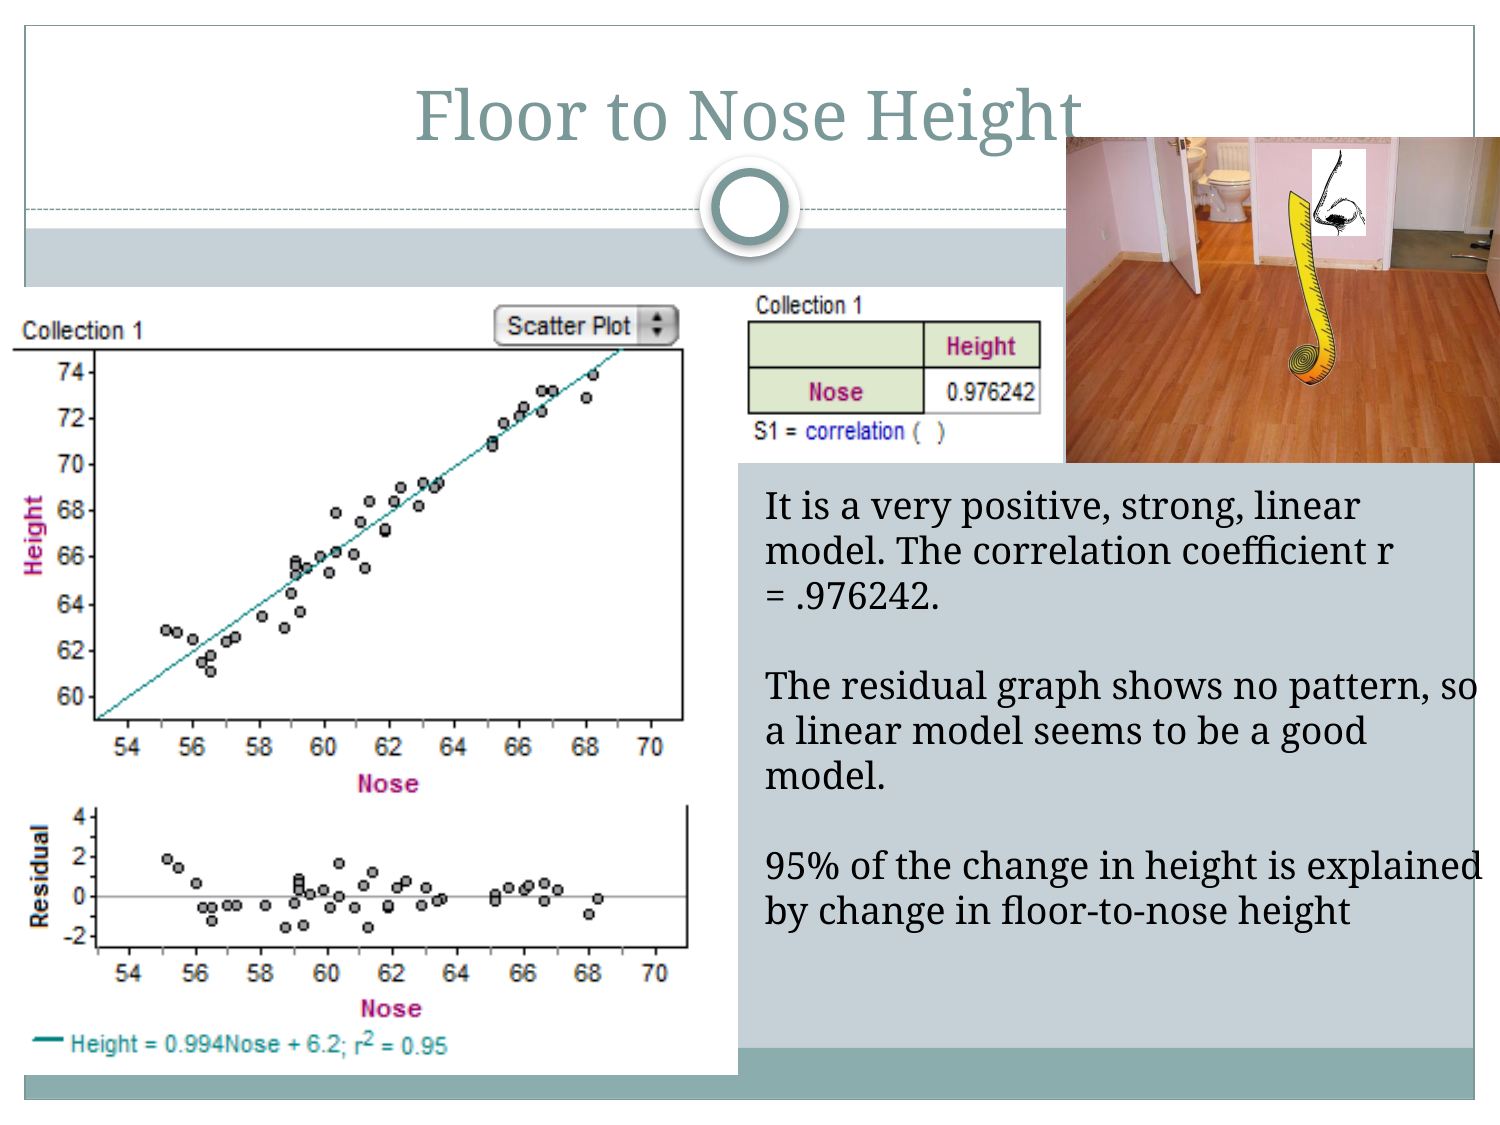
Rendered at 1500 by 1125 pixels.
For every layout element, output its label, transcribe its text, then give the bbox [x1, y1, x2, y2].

title Floor to Nose Height [49, 37, 1450, 162]
picture [0, 287, 1063, 1076]
picture [1066, 137, 1500, 463]
text_box It is a very positive, strong, linear model. The correlation coefficient r = .976242. The residual graph shows no pattern, so a linear model seems to be a good model. 95% of the change in height is explained by change in floor-to-nose height [749, 474, 1500, 940]
